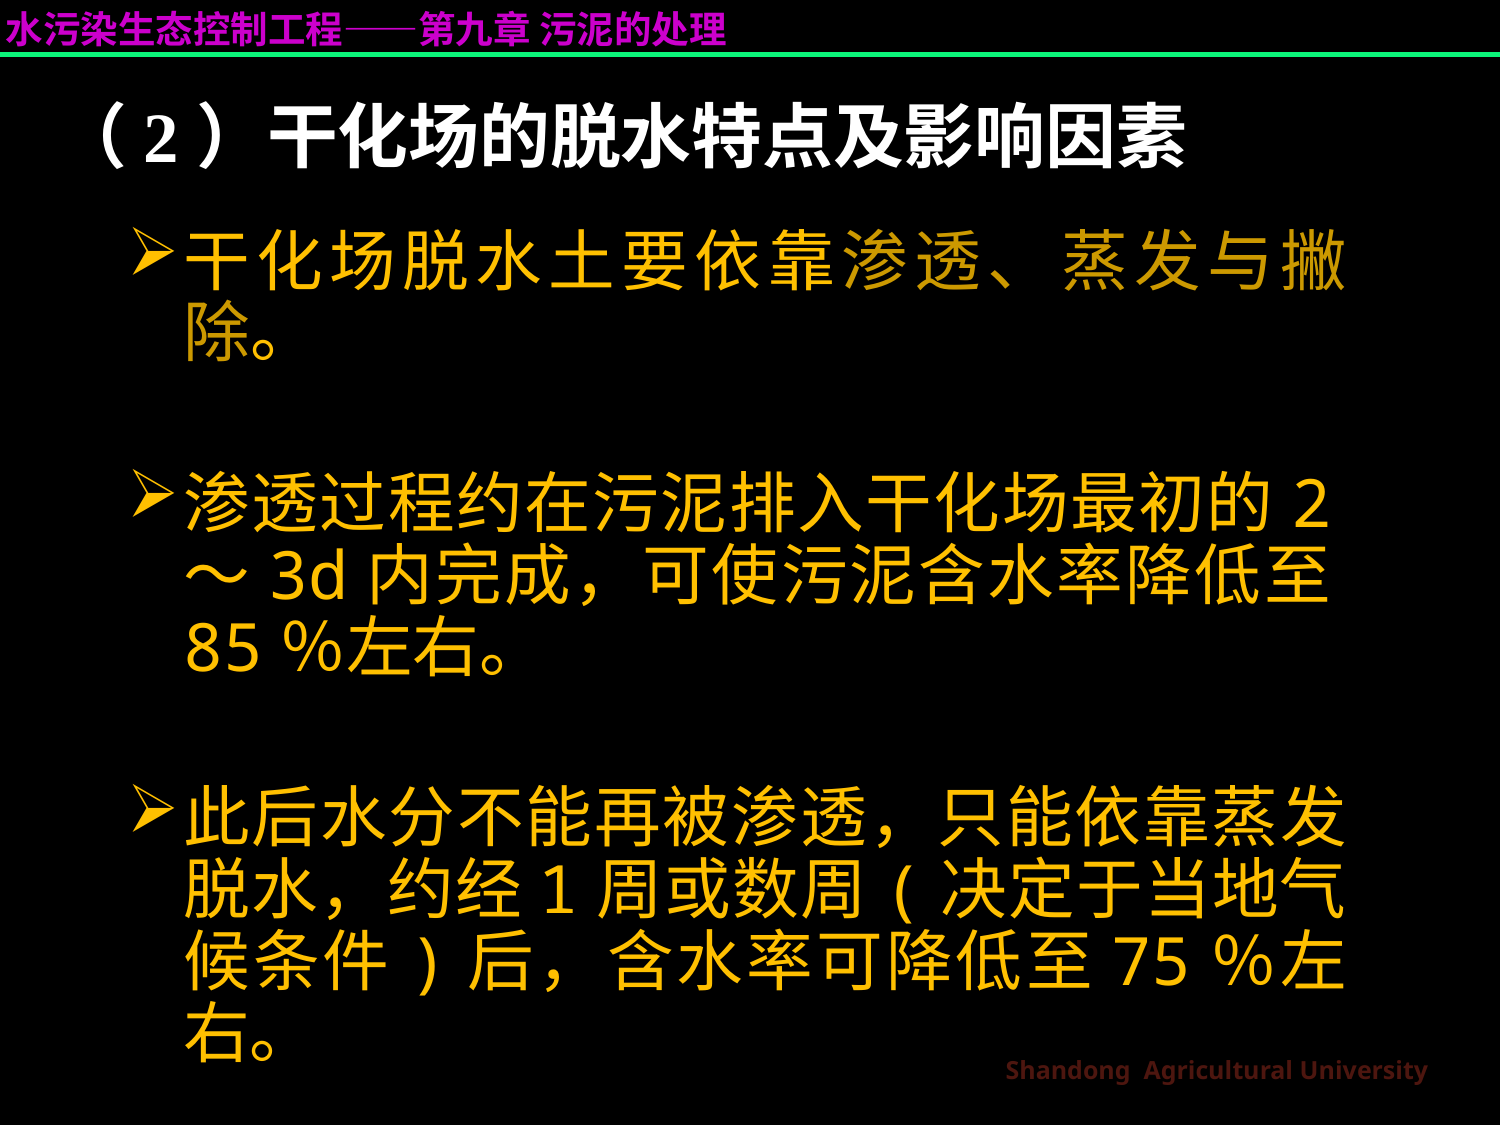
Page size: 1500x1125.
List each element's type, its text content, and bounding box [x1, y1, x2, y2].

title （2）干化场的脱水特点及影响因素 [41, 78, 1317, 191]
list 干化场脱水土要依靠渗透、蒸发与撇除。 渗透过程约在污泥排入干化场最初的2～3d内完成，可使污泥含水率降低至85％左右。 此后水分不能再被渗透，只能依靠蒸发脱水，约经1周或数周(决定于当地气候条件)后，含水率可降低至75％左右。 [112, 219, 1363, 998]
